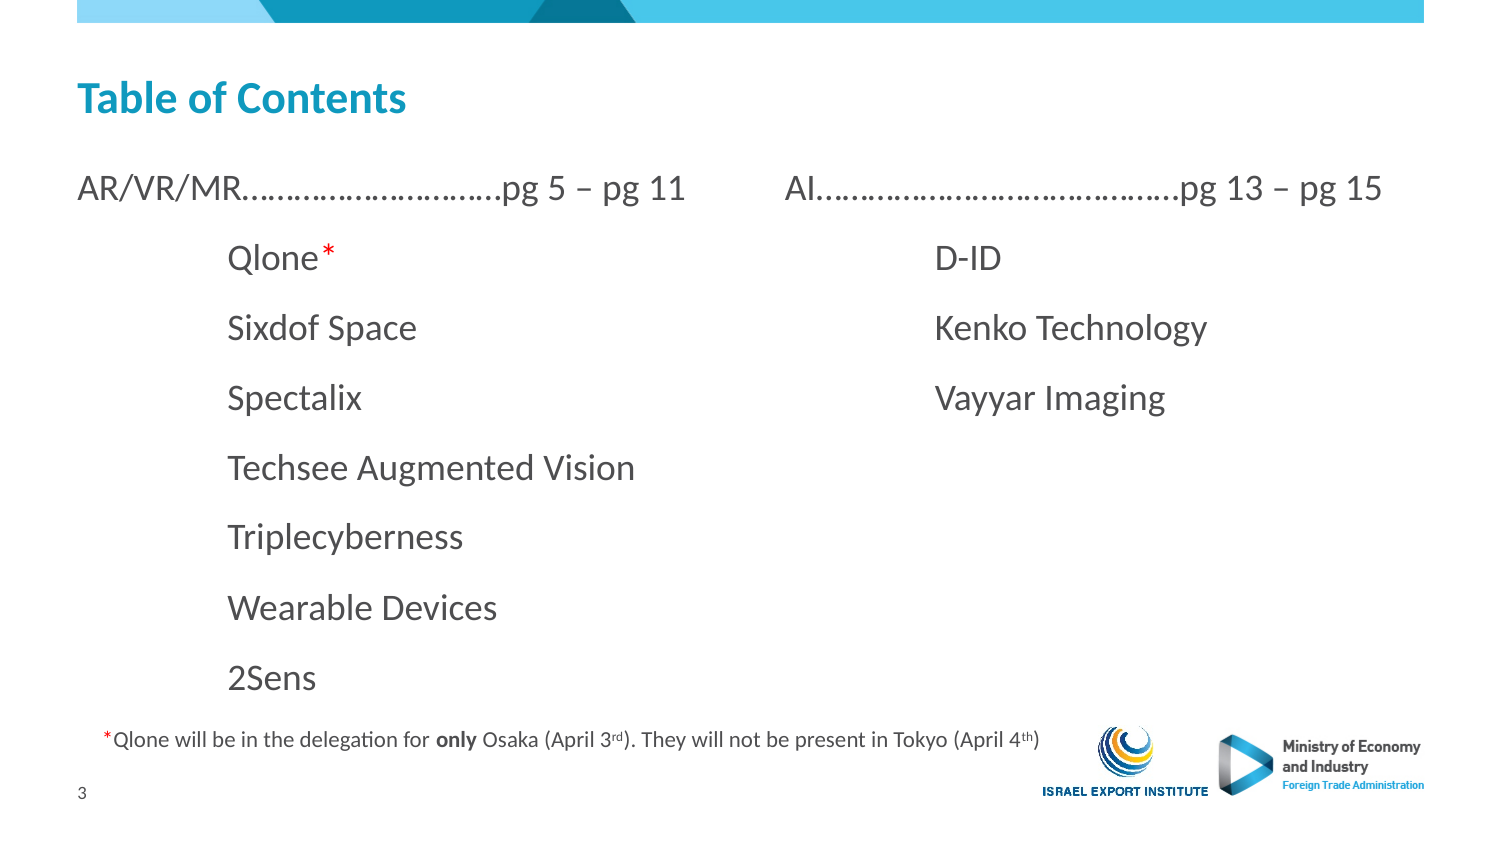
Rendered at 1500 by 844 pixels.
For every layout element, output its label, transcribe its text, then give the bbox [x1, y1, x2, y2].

picture [0, 0, 1500, 844]
list AI……………………………………pg 13 – pg 15 D-ID Kenko Technology Vayyar Imaging [784, 155, 1423, 713]
list AR/VR/MR…………………………pg 5 – pg 11 Qlone* Sixdof Space Spectalix Techsee Augmented Vision Triplecyberness Wearable Devices 2Sens [77, 155, 716, 713]
text_box *Qlone will be in the delegation for only Osaka (April 3rd). They will not be present in Tokyo (April 4th) [87, 717, 1060, 760]
title Table of Contents [77, 27, 1423, 130]
